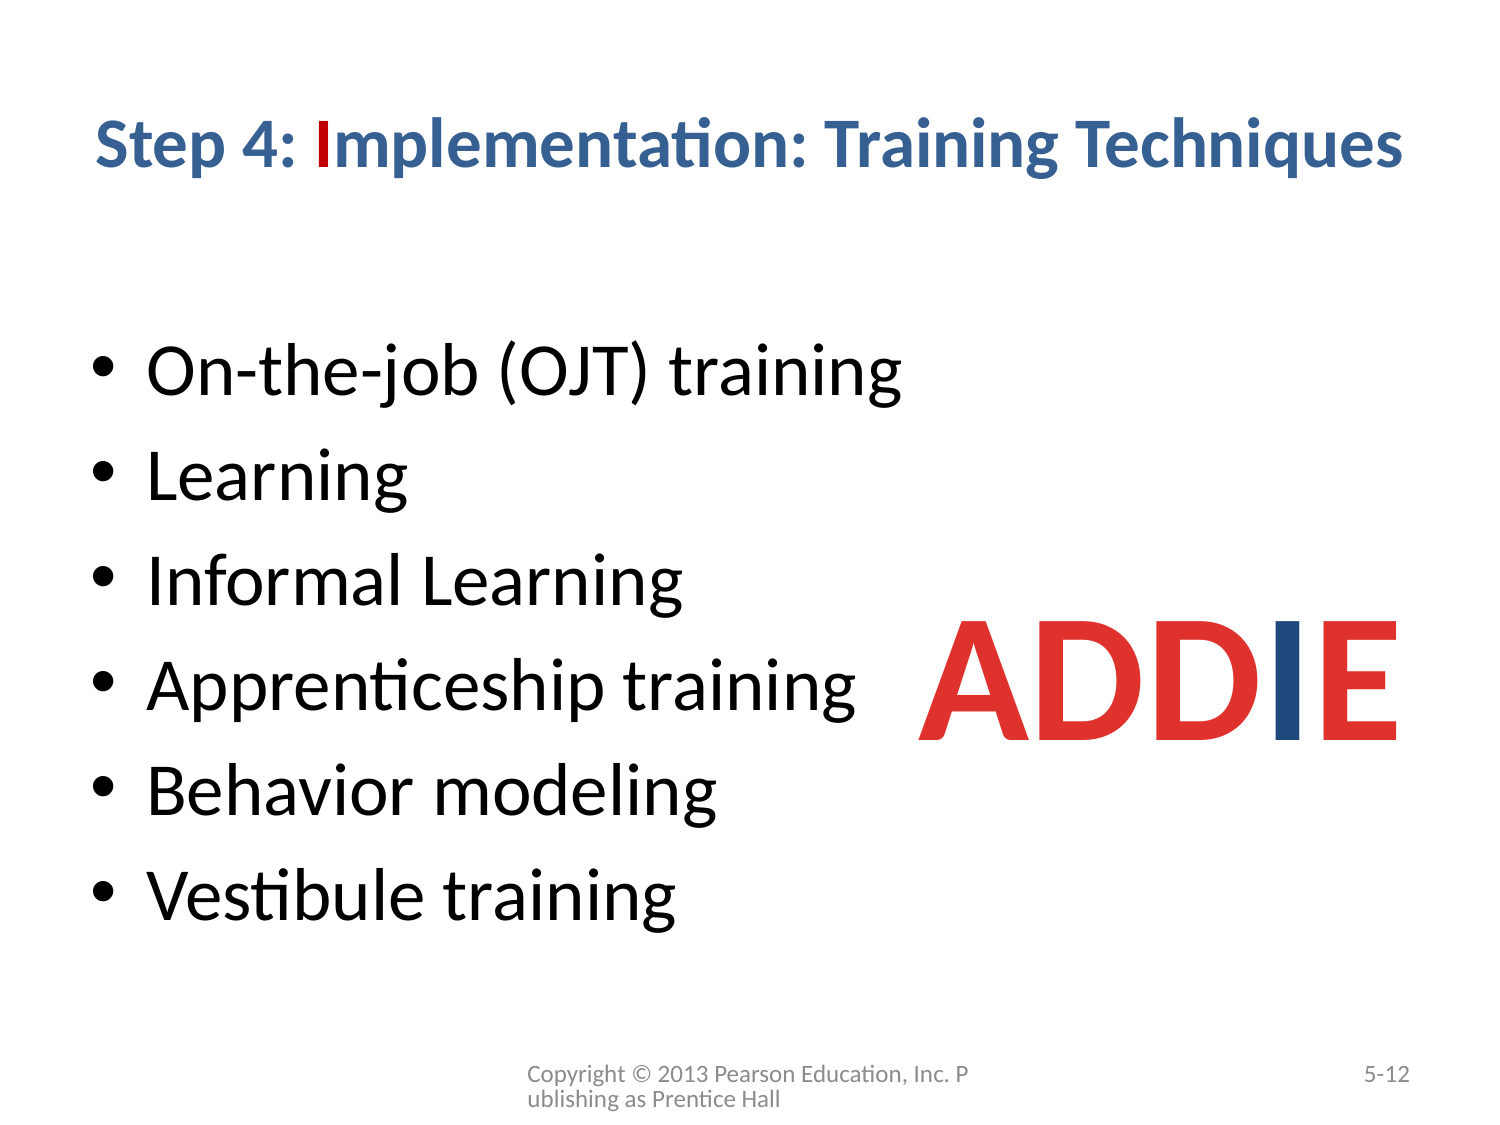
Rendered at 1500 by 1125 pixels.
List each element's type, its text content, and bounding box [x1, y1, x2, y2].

title Step 4: Implementation: Training Techniques [75, 45, 1425, 233]
slide_number 5-12 [1074, 1042, 1425, 1103]
text_box ADDIE [903, 549, 1418, 785]
footer Copyright © 2013 Pearson Education, Inc. Publishing as Prentice Hall [512, 1042, 988, 1103]
list On-the-job (OJT) training Learning Informal Learning Apprenticeship training Behavior modeling Vestibule training [75, 312, 1425, 1005]
